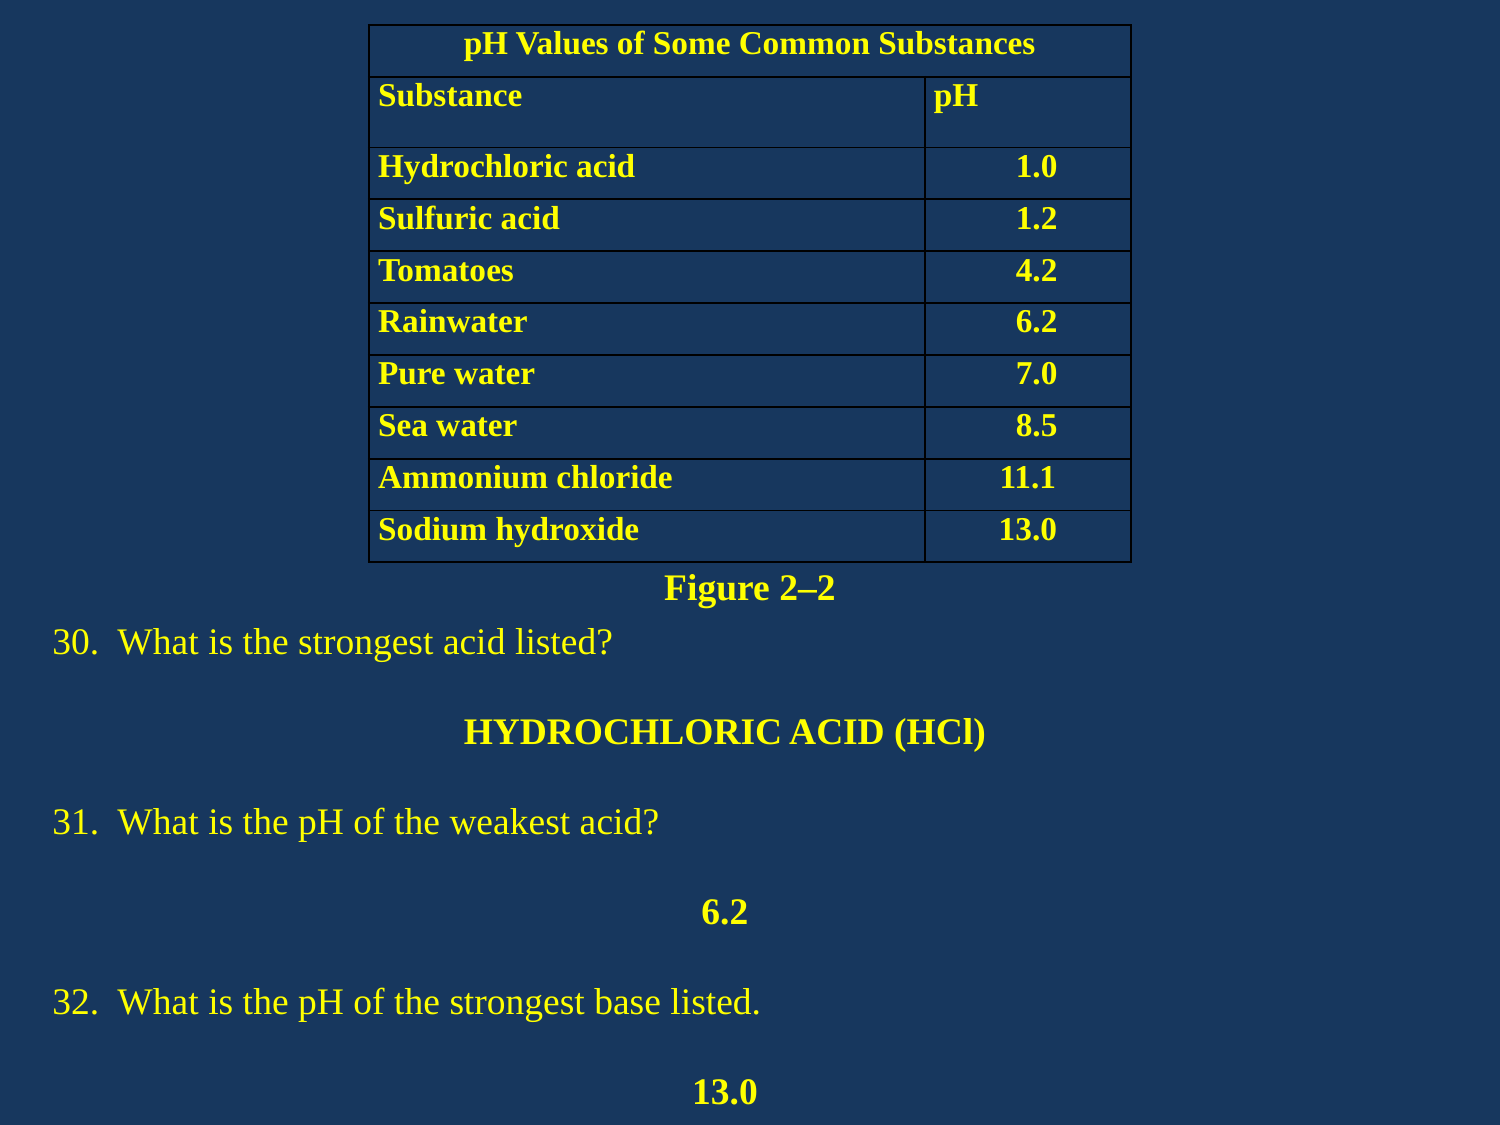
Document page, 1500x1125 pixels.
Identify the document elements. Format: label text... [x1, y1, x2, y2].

table_cell Hydrochloric acid [370, 148, 924, 198]
table_cell Sodium hydroxide [370, 511, 924, 561]
table_cell Sulfuric acid [370, 200, 924, 250]
table_cell Rainwater [370, 304, 924, 354]
table_cell 6.2 [926, 304, 1130, 354]
table_cell 7.0 [926, 356, 1130, 406]
table_cell 4.2 [926, 252, 1130, 302]
table_cell pH [926, 78, 1130, 147]
text_box 30. What is the strongest acid listed? HYDROCHLORIC ACID (HCl) 31. What is the pH of the weakest acid? 6.2 32. What is the pH of the strongest base listed. 13.0 [37, 609, 1413, 1120]
table_cell 13.0 [926, 511, 1130, 561]
table_cell Pure water [370, 356, 924, 406]
table_cell Ammonium chloride [370, 460, 924, 510]
table_cell 11.1 [926, 460, 1130, 510]
table_cell Tomatoes [370, 252, 924, 302]
table_cell Substance [370, 78, 924, 147]
table_cell 1.0 [926, 148, 1130, 198]
table_cell 1.2 [926, 200, 1130, 250]
table_cell 8.5 [926, 408, 1130, 458]
text_box Figure 2–2 [649, 555, 851, 609]
table_cell Sea water [370, 408, 924, 458]
table_header pH Values of Some Common Substances [370, 26, 1130, 76]
